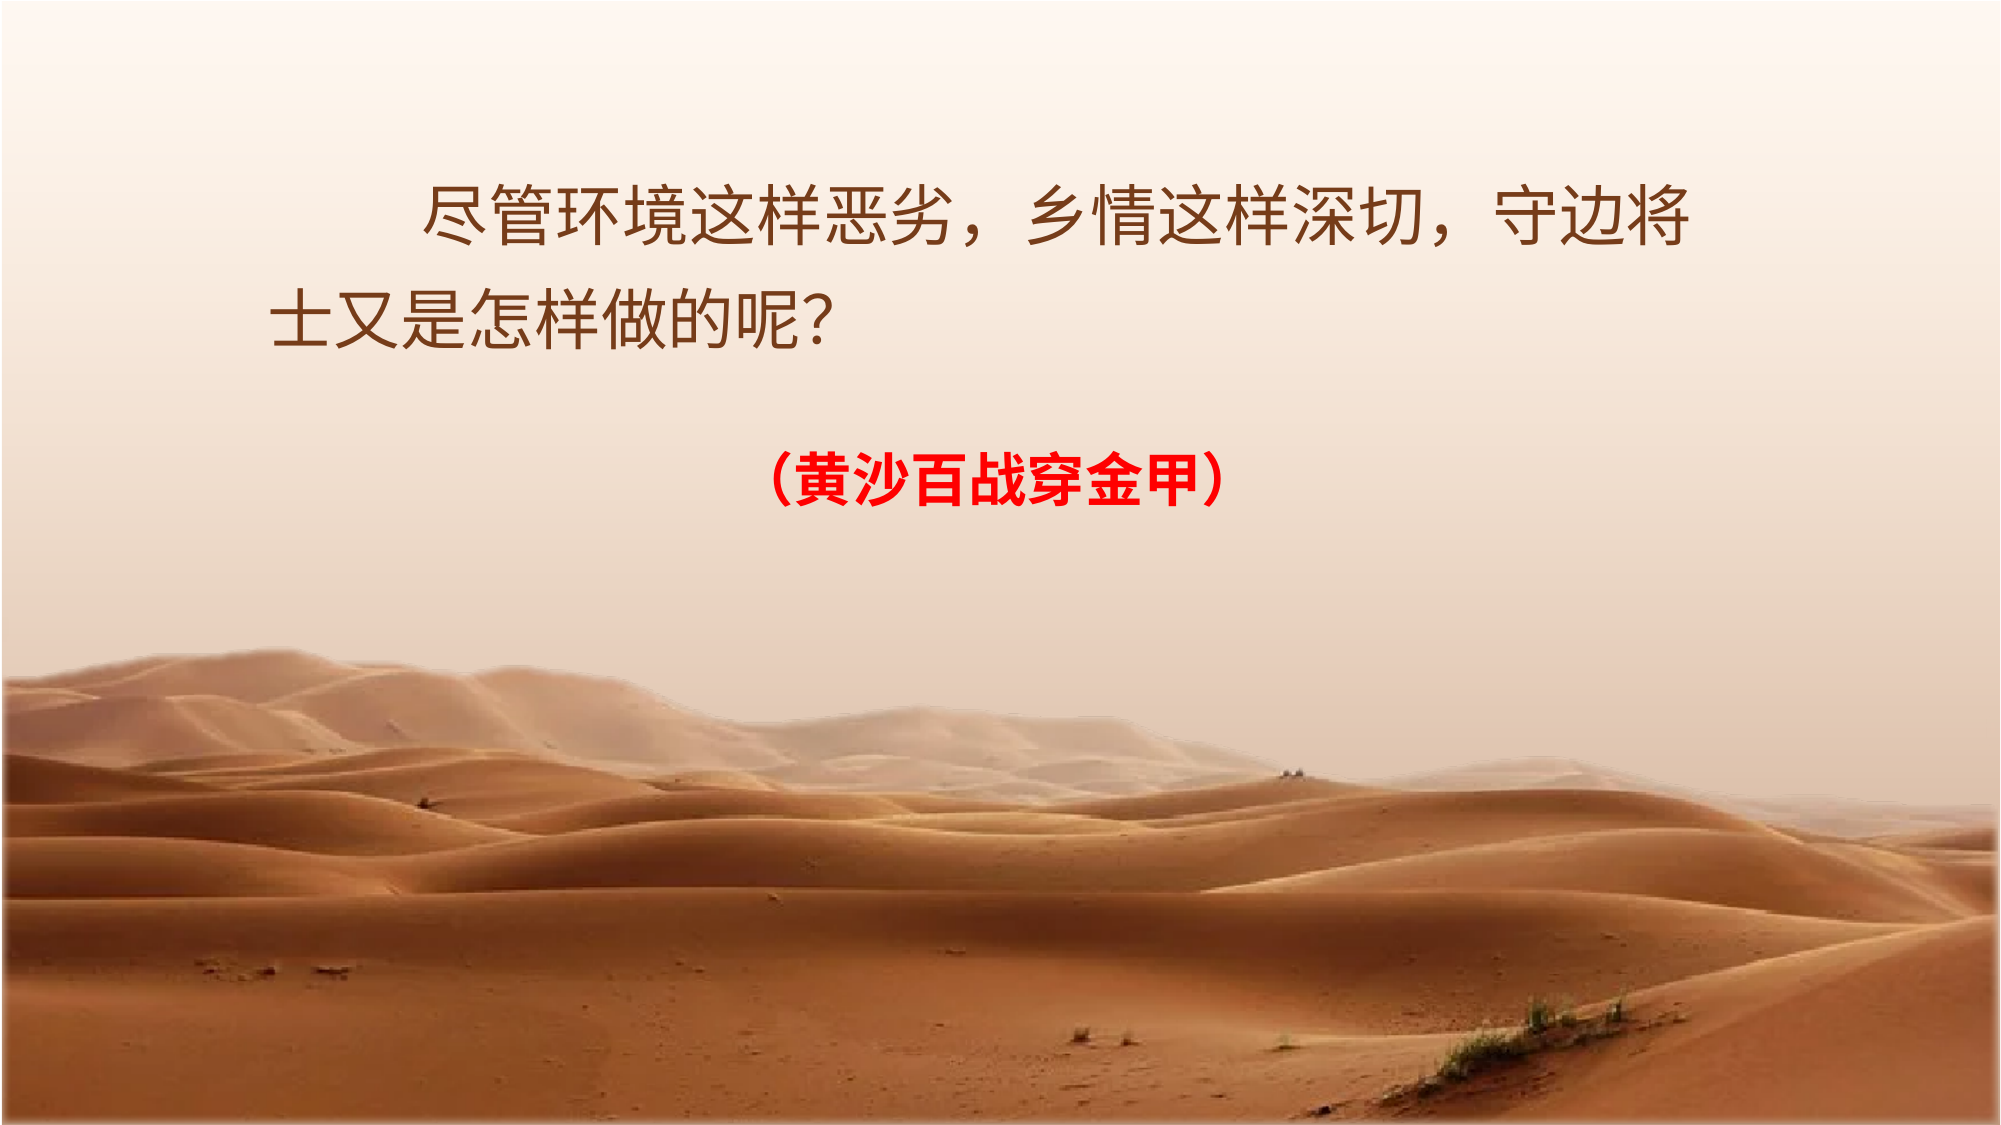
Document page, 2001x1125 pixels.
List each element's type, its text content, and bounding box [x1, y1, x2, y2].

text_box 尽管环境这样恶劣，乡情这样深切，守边将士又是怎样做的呢？ [252, 142, 1709, 366]
picture [8, 624, 1991, 1117]
text_box （黄沙百战穿金甲） [720, 436, 1491, 521]
